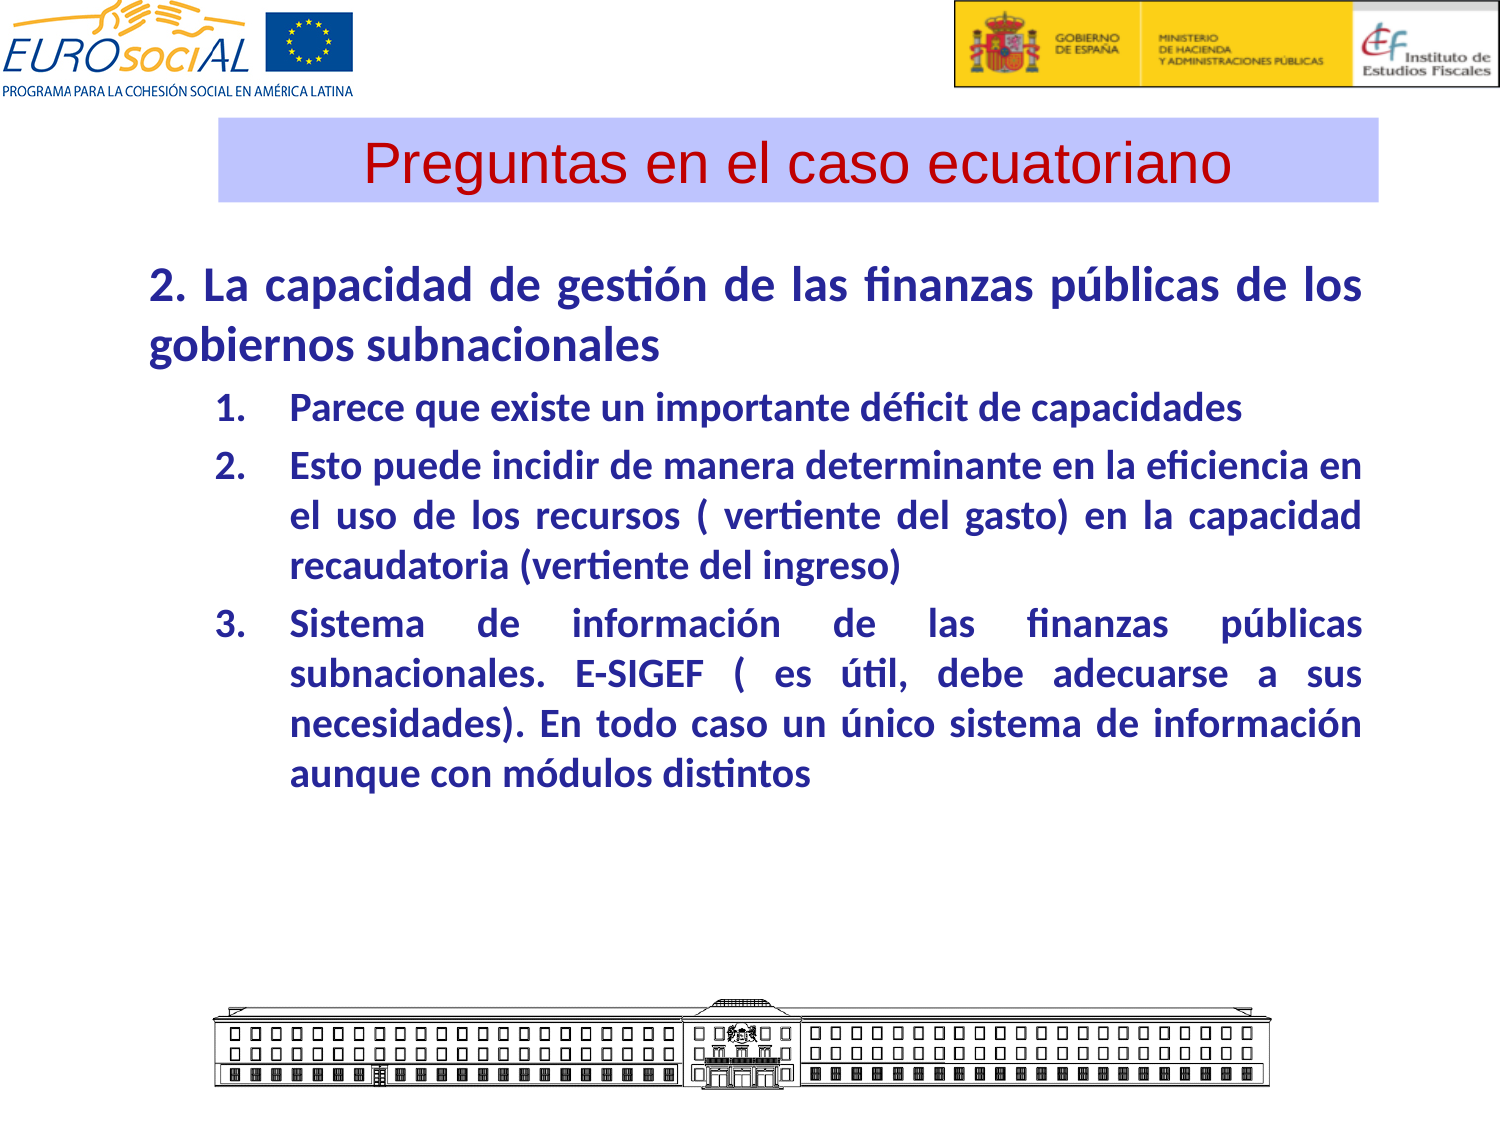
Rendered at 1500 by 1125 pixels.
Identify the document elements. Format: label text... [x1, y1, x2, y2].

picture [212, 999, 1272, 1090]
picture [0, 0, 354, 97]
text_box Preguntas en el caso ecuatoriano [218, 117, 1379, 203]
picture [954, 0, 1500, 89]
list 2. La capacidad de gestión de las finanzas públicas de los gobiernos subnacionales Parece que existe un importante déficit de capacidades Esto puede incidir de manera determinante en la eficiencia en el uso de los recursos ( vertiente del gasto) en la capacidad recaudatoria (vertiente del ingreso) Sistema de información de las finanzas públicas subnacionales. E-SIGEF ( es útil, debe adecuarse a sus necesidades). En todo caso un único sistema de información aunque con módulos distintos [134, 243, 1379, 857]
